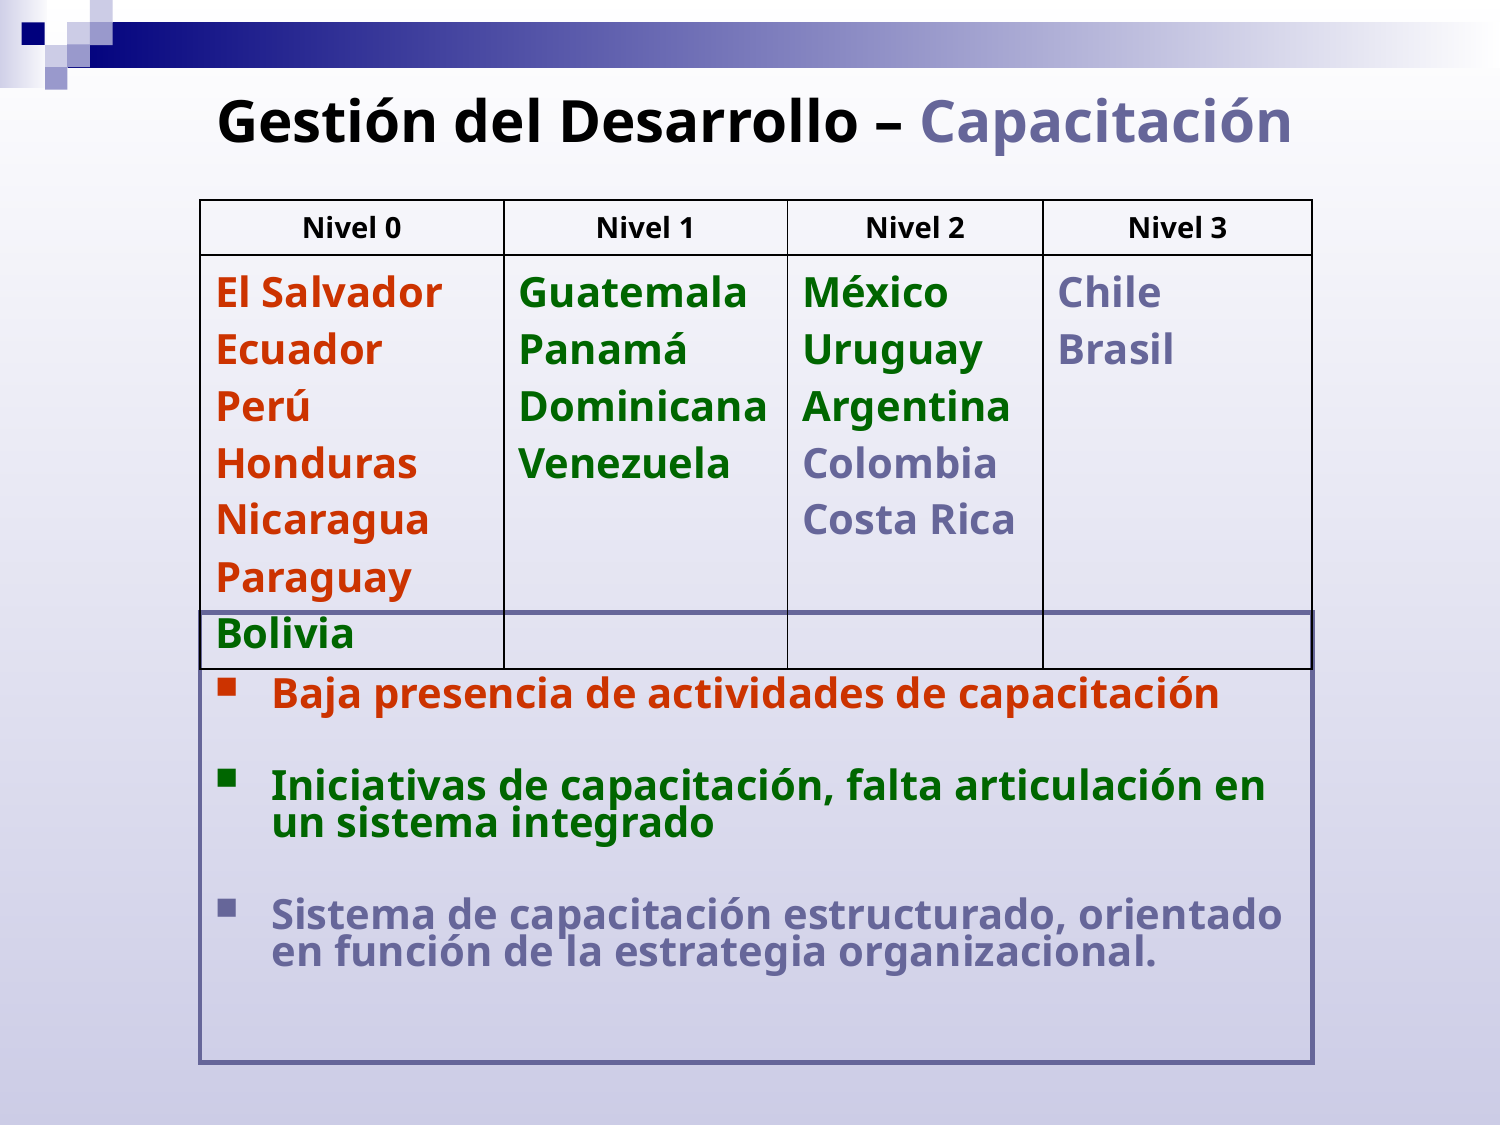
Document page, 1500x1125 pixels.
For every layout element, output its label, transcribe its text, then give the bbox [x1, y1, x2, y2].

table_cell México Uruguay Argentina Colombia Costa Rica [788, 256, 1042, 668]
table_header Nivel 3 [1044, 201, 1311, 254]
table_header Nivel 1 [505, 201, 787, 254]
list Baja presencia de actividades de capacitación Iniciativas de capacitación, falta articulación en un sistema integrado Sistema de capacitación estructurado, orientado en función de la estrategia organizacional. [199, 670, 1313, 1063]
table_cell Chile Brasil [1044, 256, 1311, 668]
table_cell El Salvador Ecuador Perú Honduras Nicaragua Paraguay Bolivia [201, 256, 503, 668]
table_header Nivel 2 [788, 201, 1042, 254]
table_header Nivel 0 [201, 201, 503, 254]
table_cell Guatemala Panamá Dominicana Venezuela [505, 256, 787, 668]
title Gestión del Desarrollo – Capacitación [199, 74, 1326, 163]
